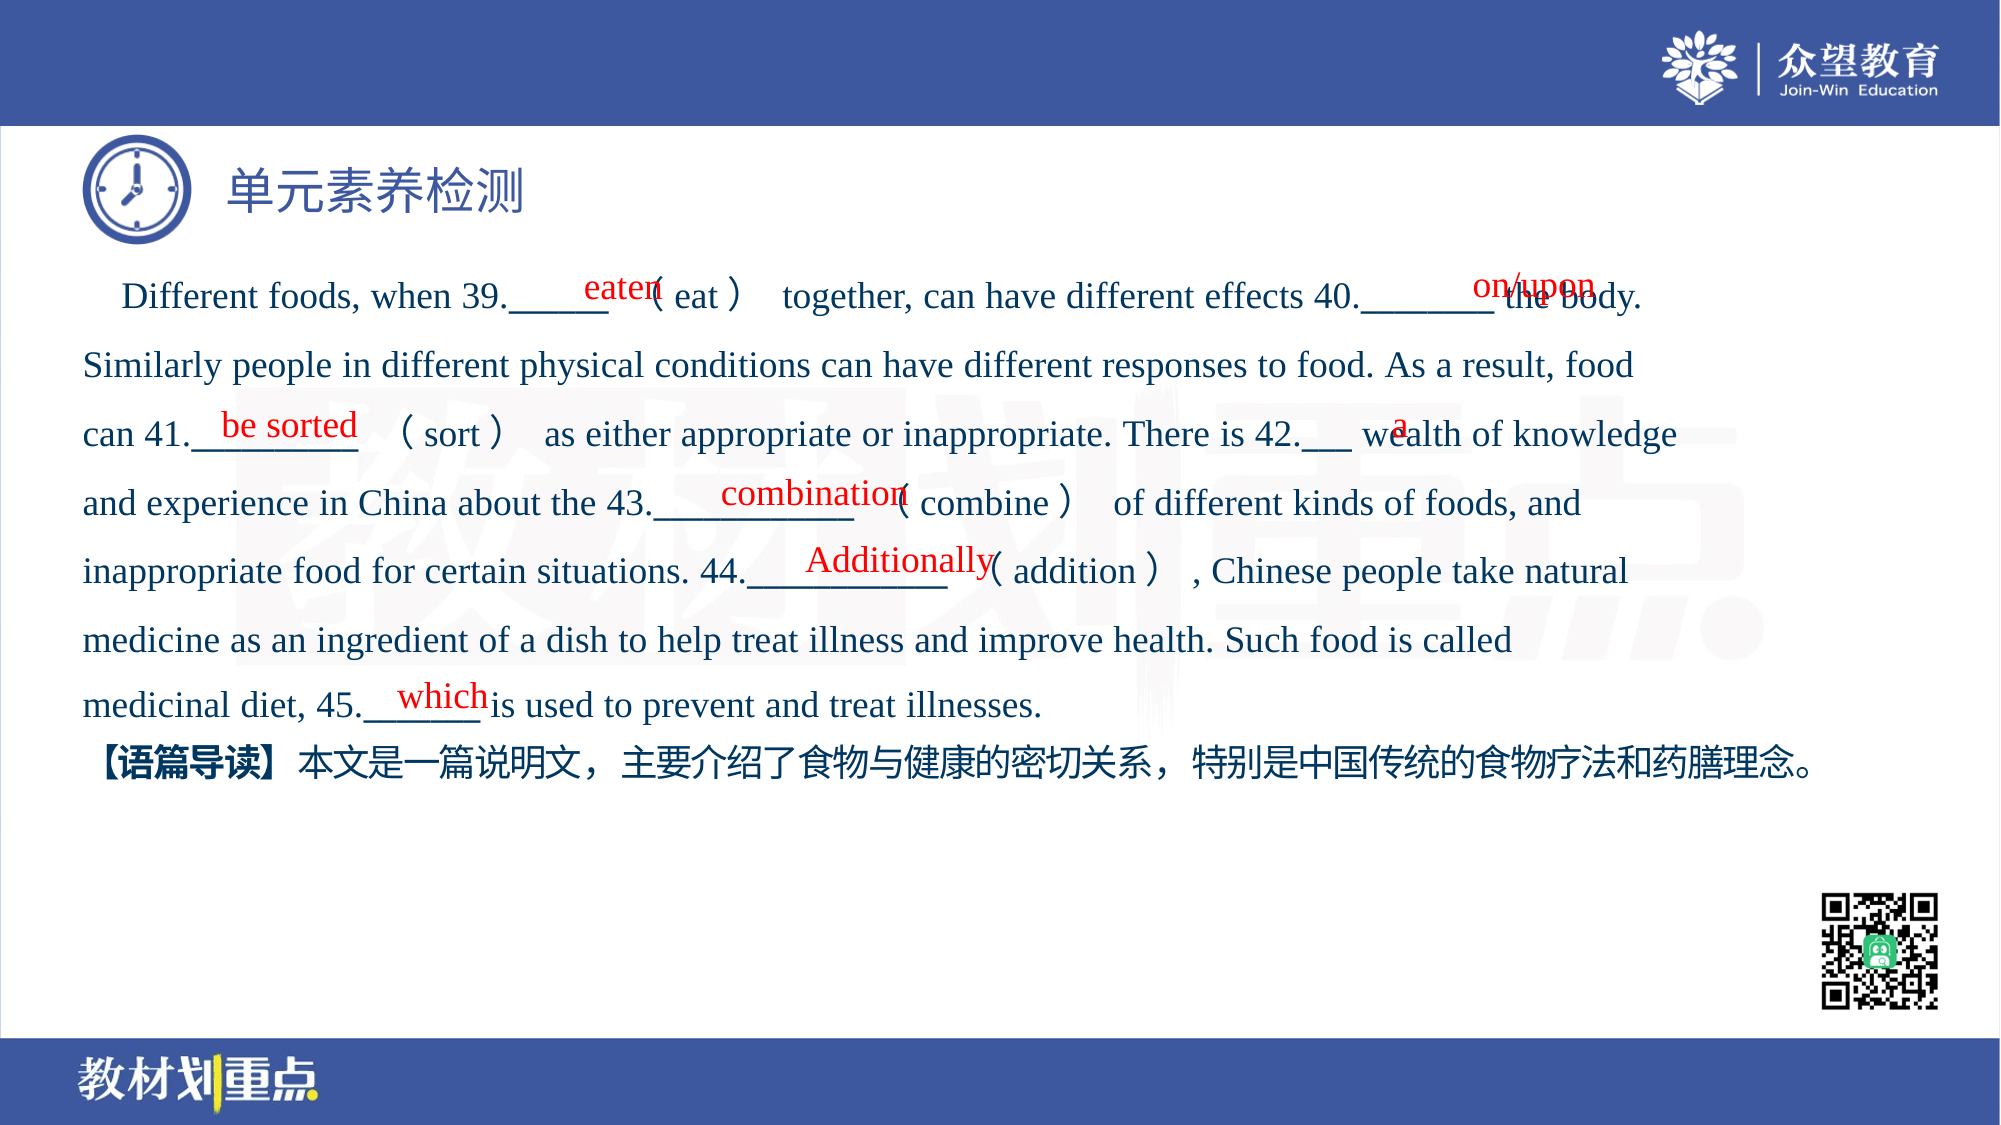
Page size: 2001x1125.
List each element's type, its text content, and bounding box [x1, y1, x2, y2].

text_box a [1378, 379, 1423, 439]
text_box be sorted [203, 380, 377, 438]
picture [0, 0, 2000, 1125]
text_box 【语篇导读】本文是一篇说明文，主要介绍了食物与健康的密切关系，特别是中国传统的食物疗法和药膳理念。 [82, 719, 1817, 777]
text_box eaten [570, 242, 677, 301]
text_box which [383, 651, 503, 710]
text_box Additionally [791, 515, 1009, 574]
text_box combination [707, 448, 923, 507]
text_box Different foods, when 39.______ （eat） together, can have different effects 40.________ the body. Similarly people in different physical conditions can have different responses to food. As a result, food can 41.__________ （sort） as either appropriate or inappropriate. There is 42.___ wealth of knowledge and experience in China about the 43.____________ （combine） of different kinds of foods, and inappropriate food for certain situations. 44.____________ （addition）, Chinese people take natural medicine as an ingredient of a dish to help treat illness and improve health. Such food is called medicinal diet, 45._______ is used to prevent and treat illnesses. [82, 247, 1817, 718]
text_box on/upon [1459, 240, 1610, 299]
